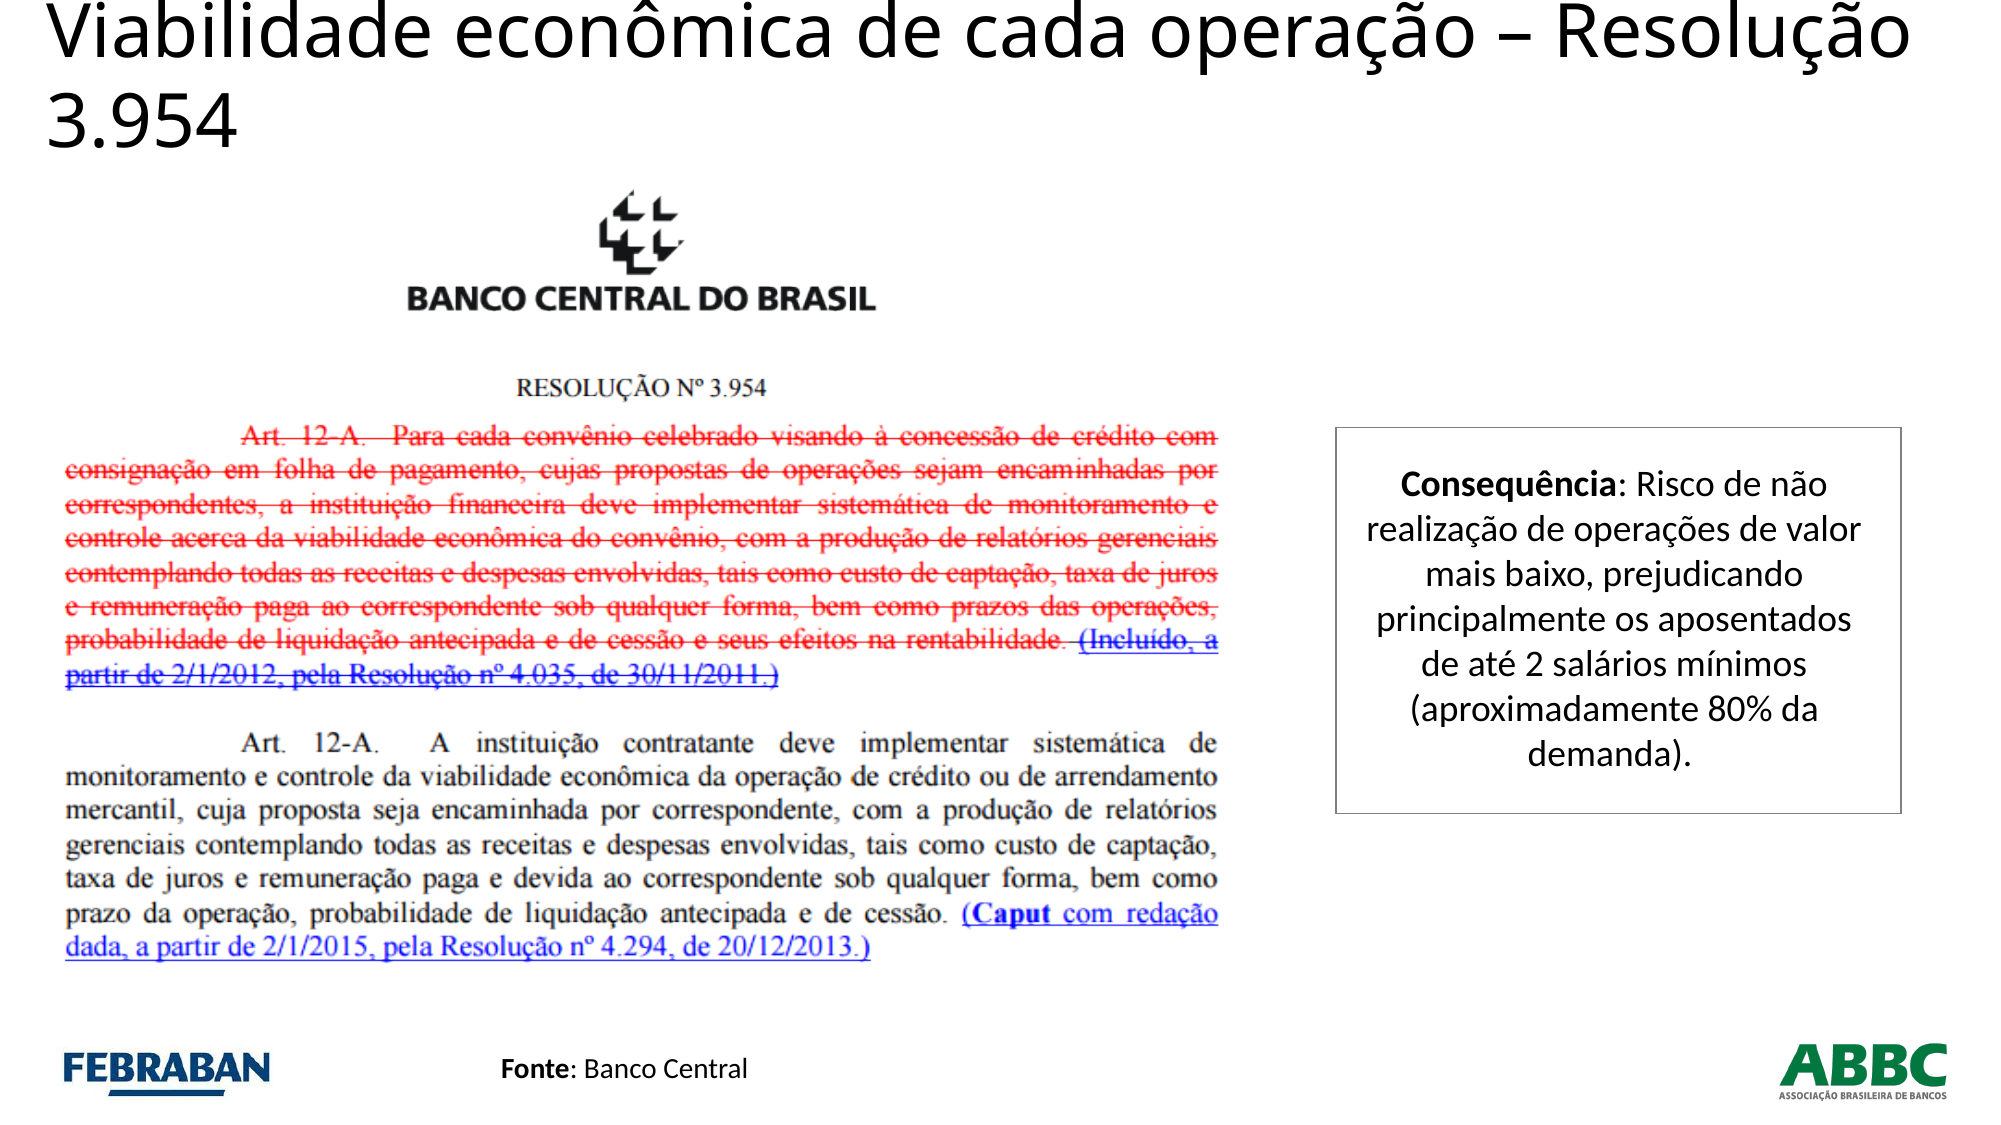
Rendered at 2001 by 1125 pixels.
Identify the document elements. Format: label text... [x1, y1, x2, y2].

picture [1779, 1042, 1947, 1101]
text_box Viabilidade econômica de cada operação – Resolução 3.954 [31, 26, 1967, 118]
picture [56, 153, 1234, 982]
picture [56, 1042, 273, 1101]
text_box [1335, 427, 1902, 814]
text_box Fonte: Banco Central [486, 1041, 1274, 1092]
